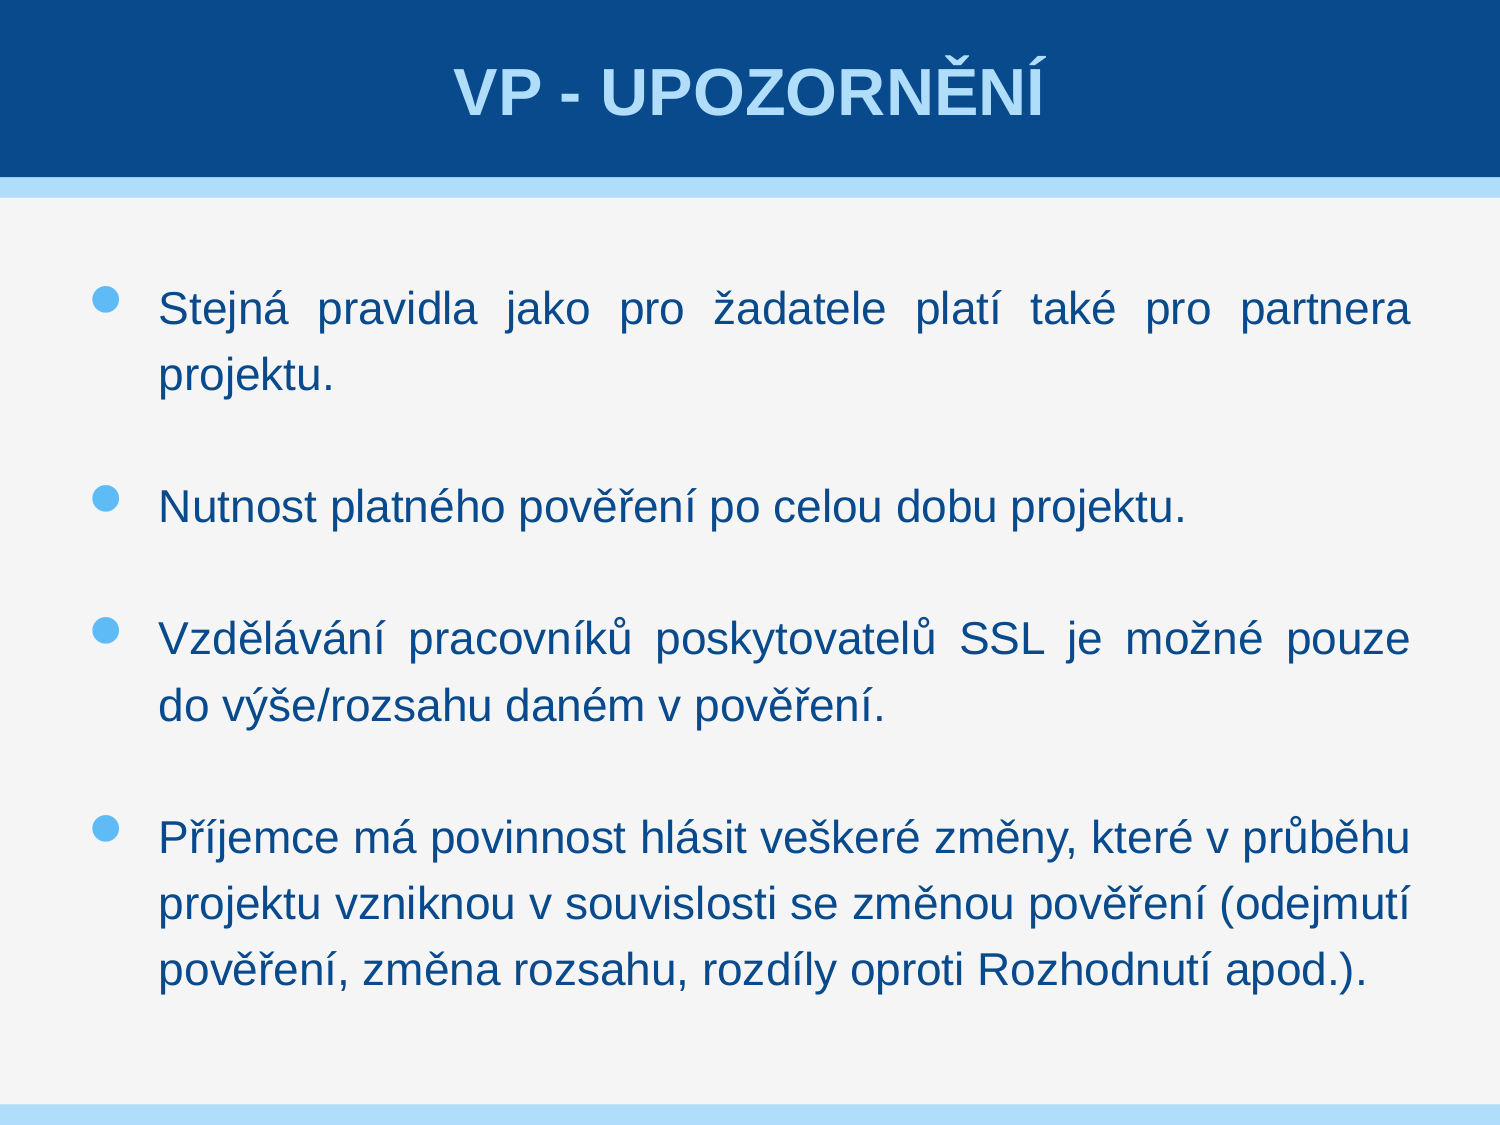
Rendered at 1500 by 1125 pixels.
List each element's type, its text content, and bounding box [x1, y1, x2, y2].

title VP - upozornění [59, 0, 1441, 178]
list Stejná pravidla jako pro žadatele platí také pro partnera projektu. Nutnost platného pověření po celou dobu projektu. Vzdělávání pracovníků poskytovatelů SSL je možné pouze do výše/rozsahu daném v pověření. Příjemce má povinnost hlásit veškeré změny, které v průběhu projektu vzniknou v souvislosti se změnou pověření (odejmutí pověření, změna rozsahu, rozdíly oproti Rozhodnutí apod.). [88, 267, 1412, 1004]
